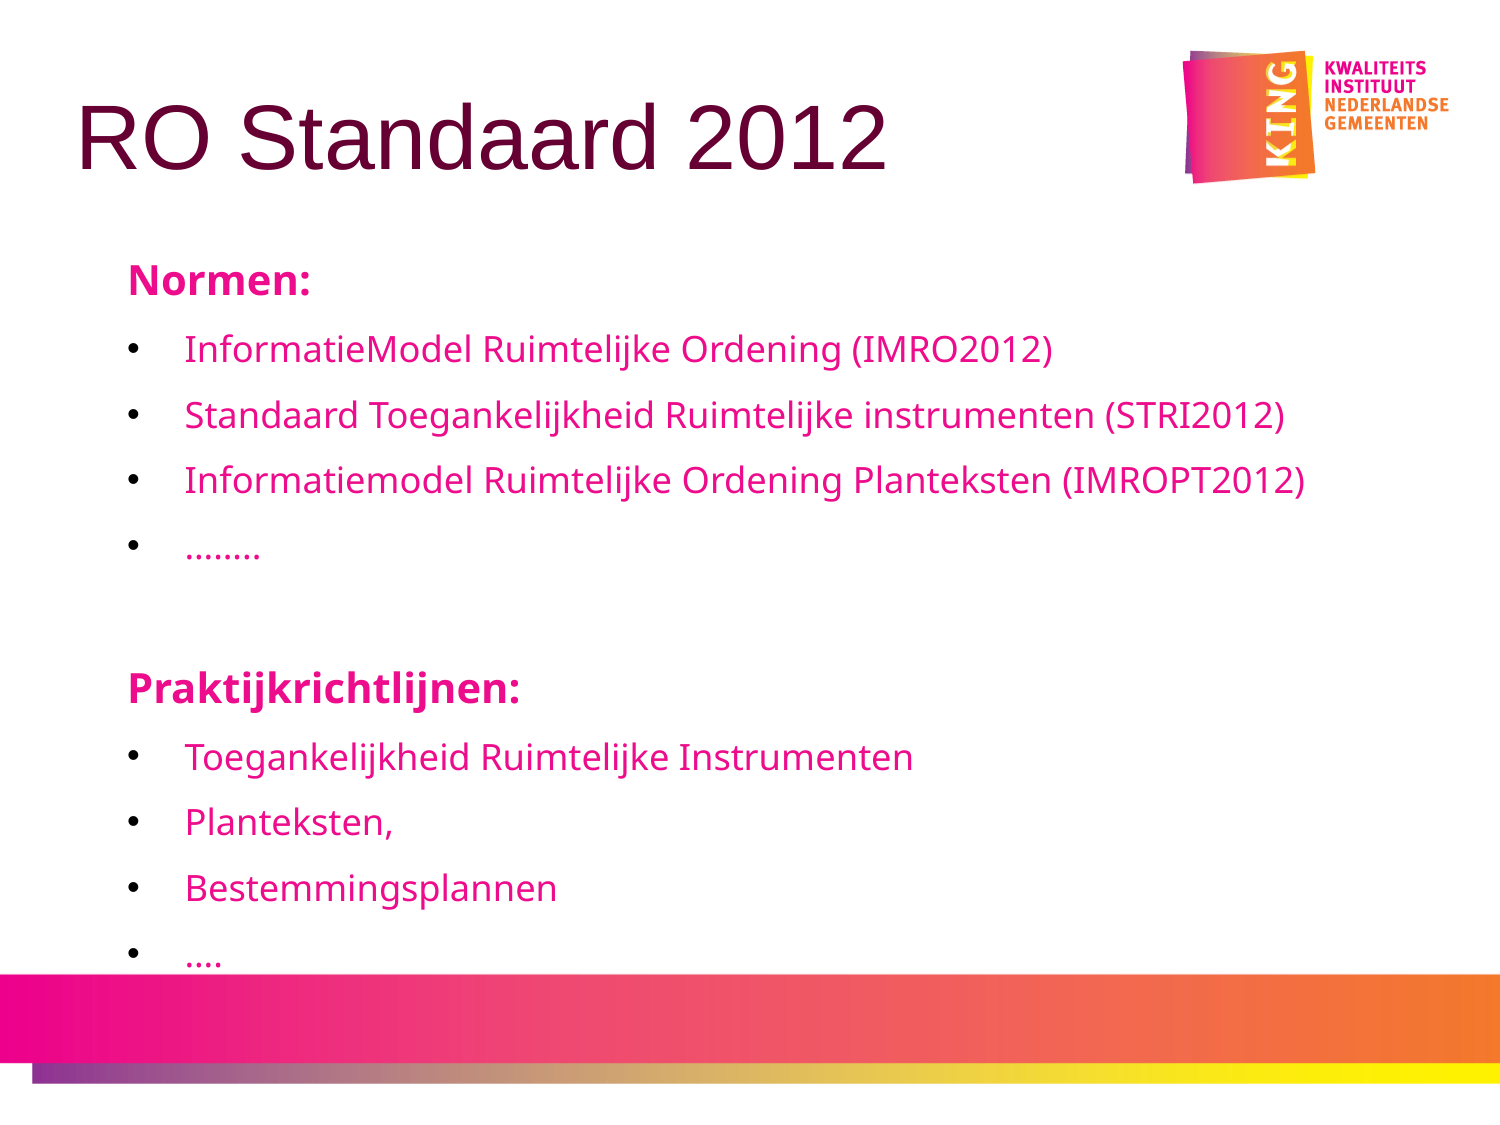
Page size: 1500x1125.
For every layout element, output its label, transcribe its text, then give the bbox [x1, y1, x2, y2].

list Normen: InformatieModel Ruimtelijke Ordening (IMRO2012) Standaard Toegankelijkheid Ruimtelijke instrumenten (STRI2012) Informatiemodel Ruimtelijke Ordening Planteksten (IMROPT2012) …….. Praktijkrichtlijnen: Toegankelijkheid Ruimtelijke Instrumenten Planteksten, Bestemmingsplannen …. [111, 245, 1500, 989]
picture [0, 0, 1500, 1125]
title RO Standaard 2012 [74, 44, 1425, 233]
